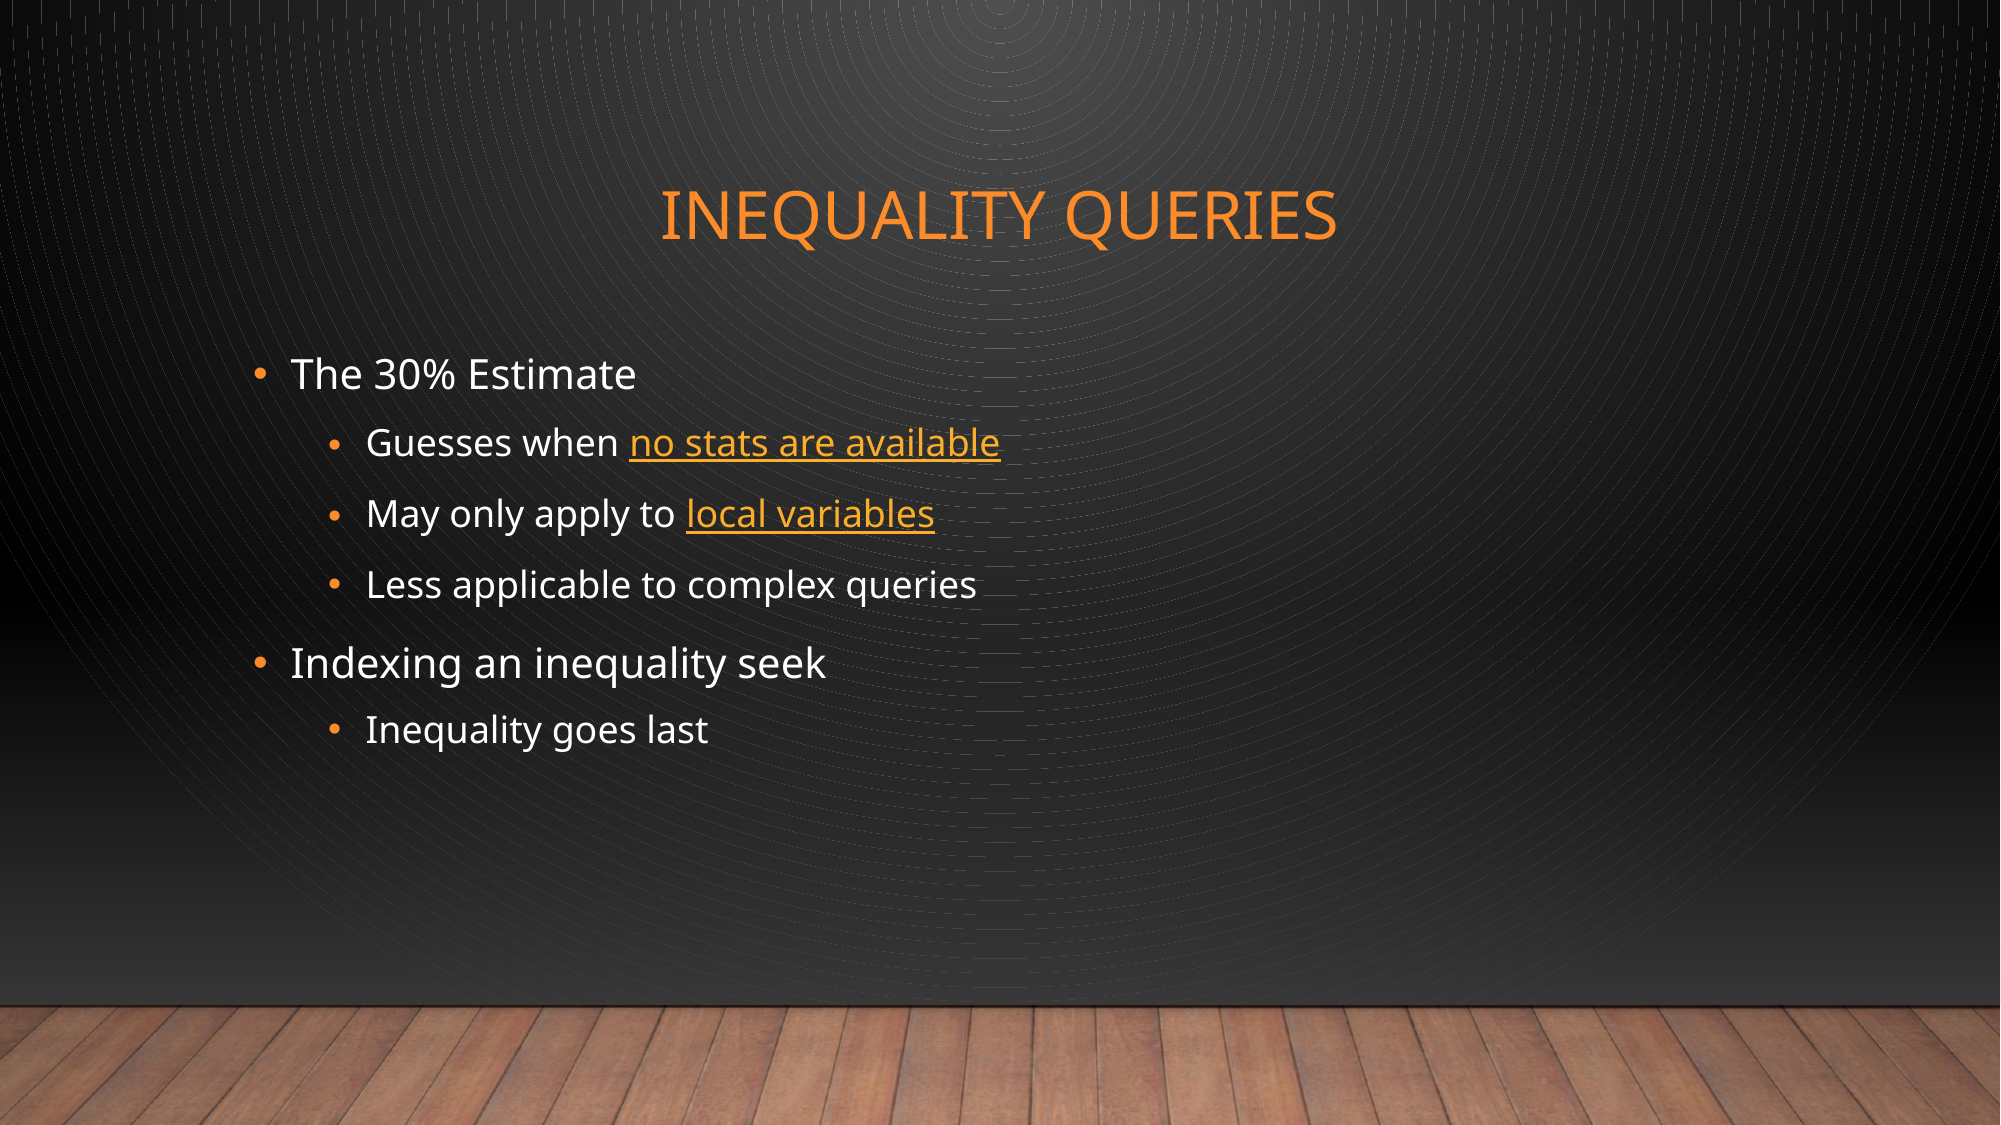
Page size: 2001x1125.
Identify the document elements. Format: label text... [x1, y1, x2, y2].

list The 30% Estimate Guesses when no stats are available May only apply to local variables Less applicable to complex queries Indexing an inequality seek Inequality goes last [238, 330, 1763, 897]
title Inequality Queries [238, 131, 1763, 305]
picture [0, 1005, 2000, 1125]
